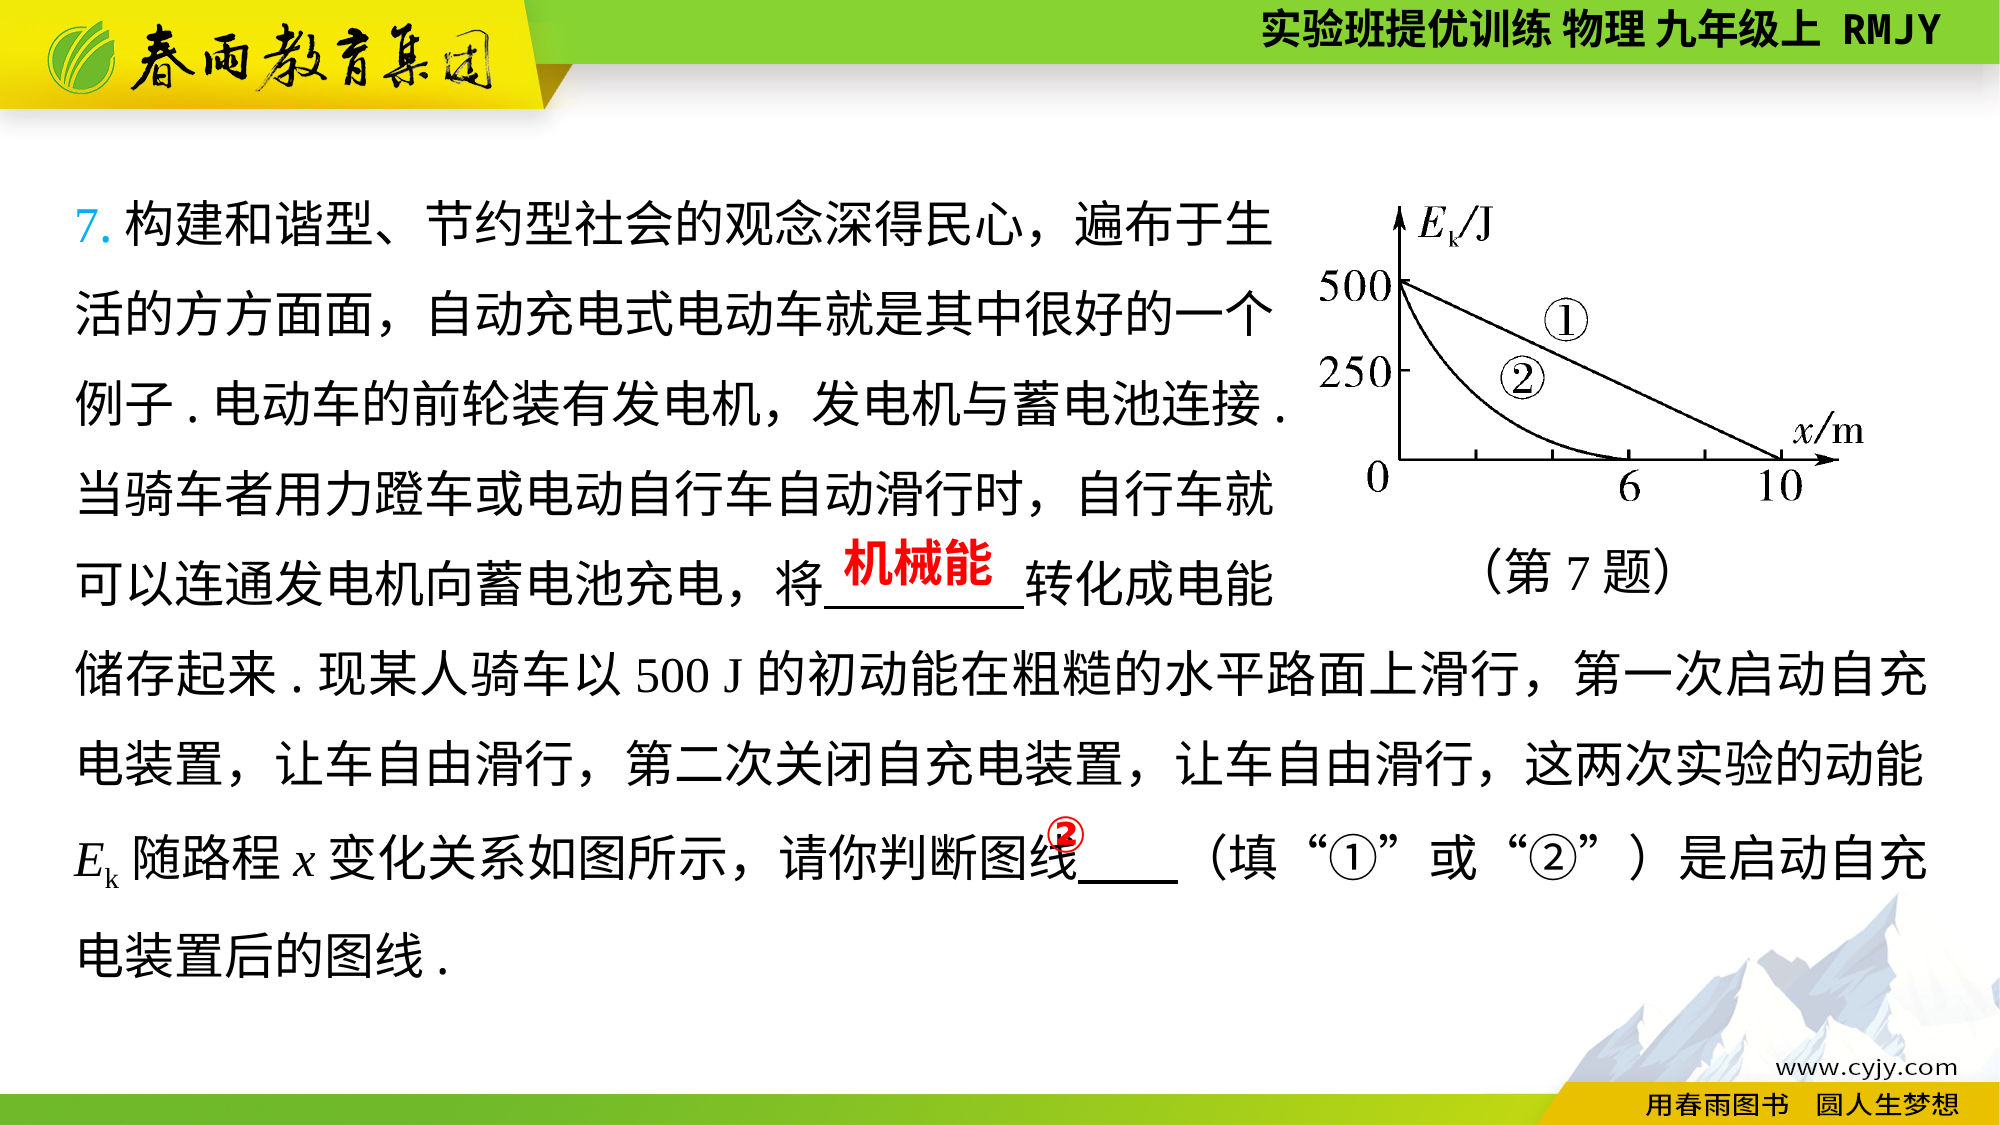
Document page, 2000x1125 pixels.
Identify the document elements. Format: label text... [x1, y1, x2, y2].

text_box （第7题） [1438, 533, 1718, 608]
text_box 机械能 [828, 523, 1009, 599]
list 7.构建和谐型、节约型社会的观念深得民心，遍布于生 活的方方面面，自动充电式电动车就是其中很好的一个 例子.电动车的前轮装有发电机，发电机与蓄电池连接. 当骑车者用力蹬车或电动自行车自动滑行时，自行车就 可以连通发电机向蓄电池充电，将 转化成电能 储存起来.现某人骑车以500 J的初动能在粗糙的水平路面上滑行，第一次启动自充电装置，让车自由滑行，第二次关闭自充电装置，让车自由滑行，这两次实验的动能Ek随路程x变化关系如图所示，请你判断图线 （填“①”或“②”）是启动自充电装置后的图线. [59, 154, 1944, 988]
picture [0, 0, 2000, 1125]
text_box ② [1029, 795, 1102, 871]
